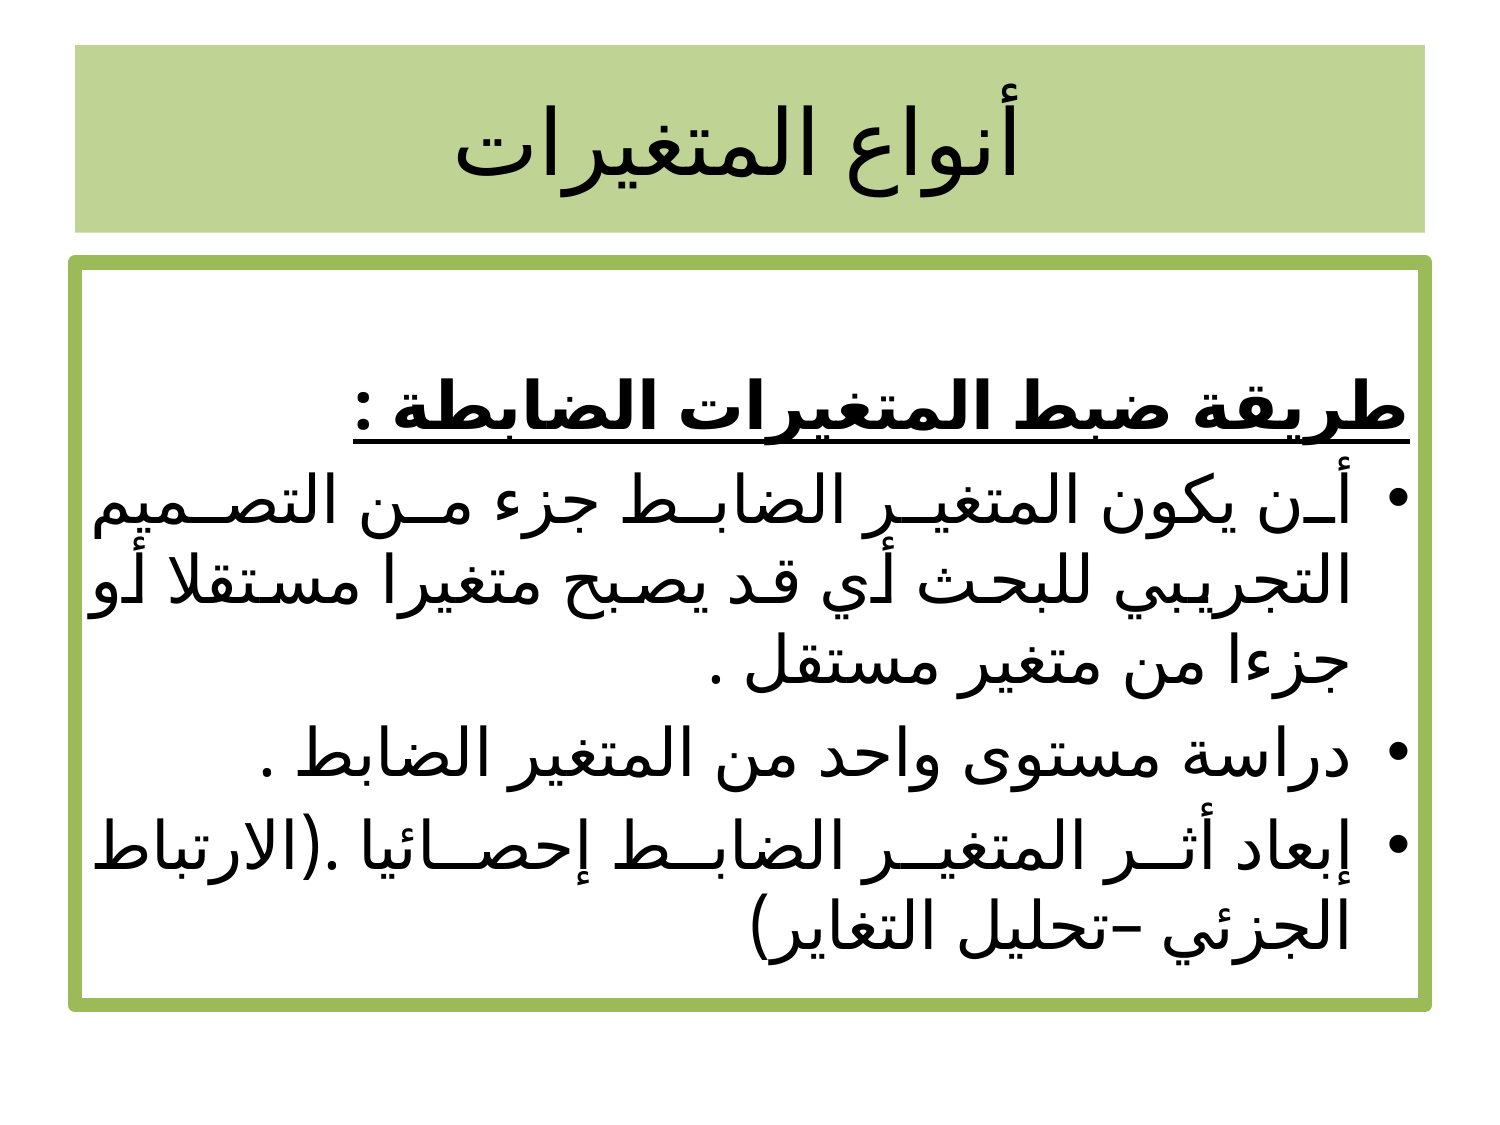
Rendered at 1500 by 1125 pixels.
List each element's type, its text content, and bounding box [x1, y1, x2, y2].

list طريقة ضبط المتغيرات الضابطة : أن يكون المتغير الضابط جزء من التصميم التجريبي للبحث أي قد يصبح متغيرا مستقلا أو جزءا من متغير مستقل . دراسة مستوى واحد من المتغير الضابط . إبعاد أثر المتغير الضابط إحصائيا .(الارتباط الجزئي –تحليل التغاير) [75, 262, 1425, 1005]
title أنواع المتغيرات [75, 45, 1425, 233]
